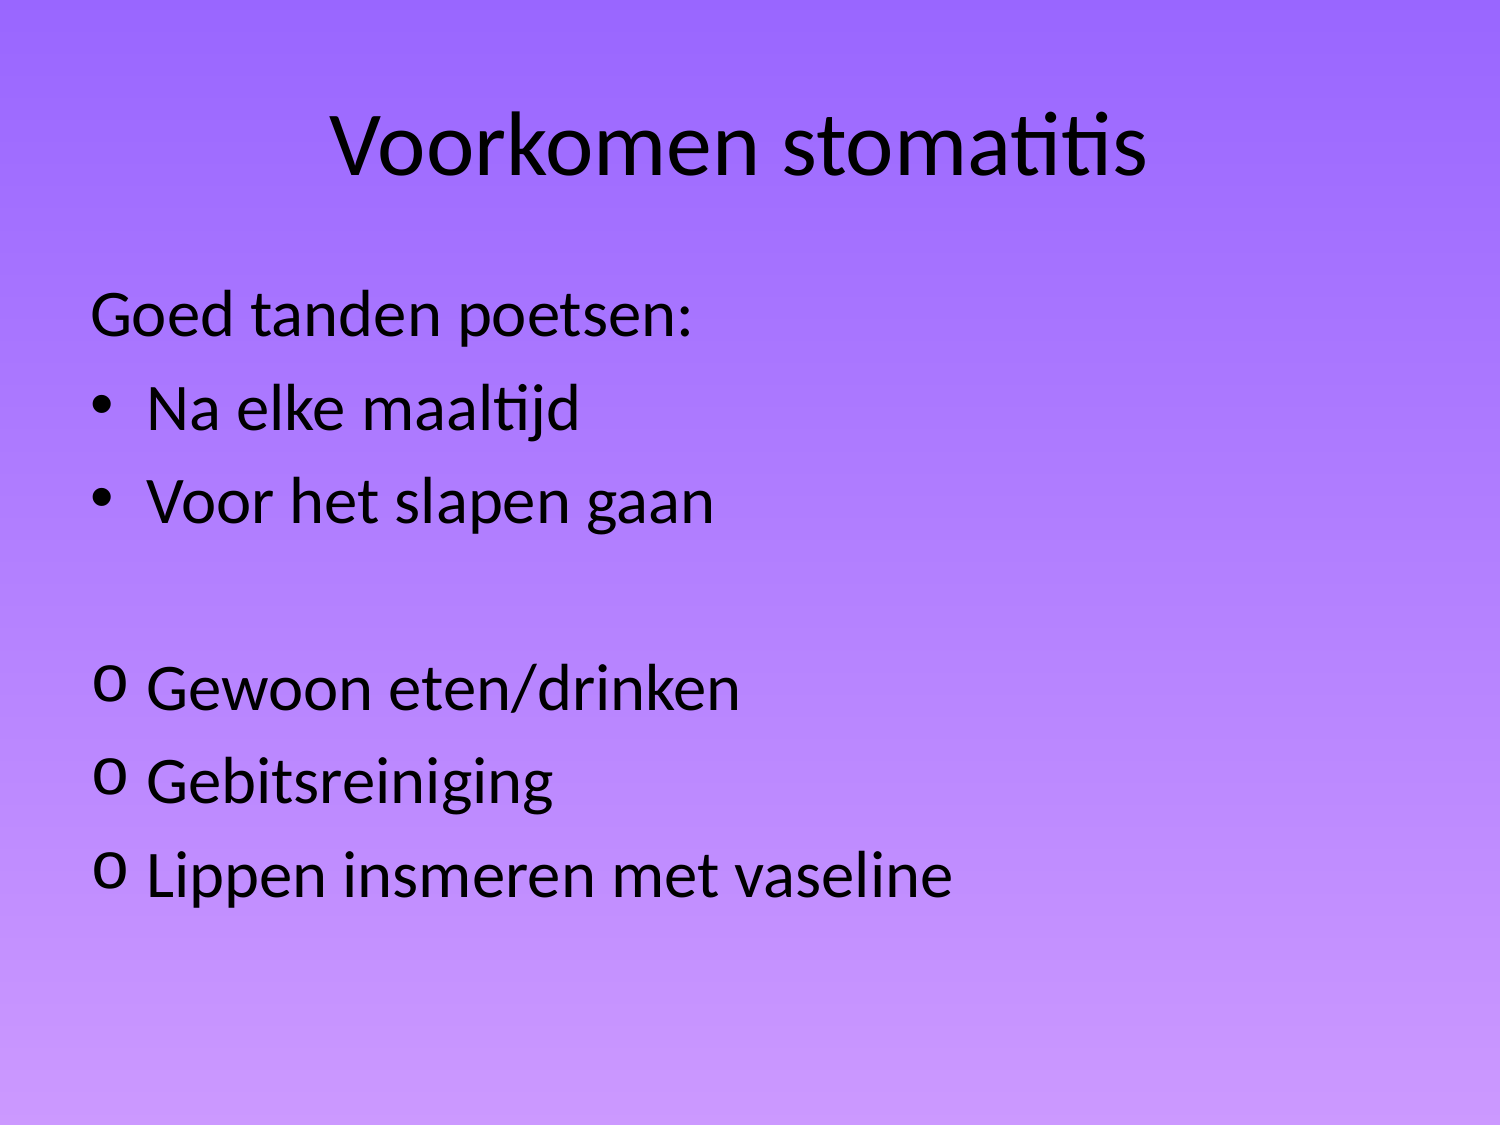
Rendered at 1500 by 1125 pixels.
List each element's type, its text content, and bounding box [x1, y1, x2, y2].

title Voorkomen stomatitis [75, 45, 1425, 233]
list Goed tanden poetsen: Na elke maaltijd Voor het slapen gaan Gewoon eten/drinken Gebitsreiniging Lippen insmeren met vaseline [75, 262, 1425, 1005]
